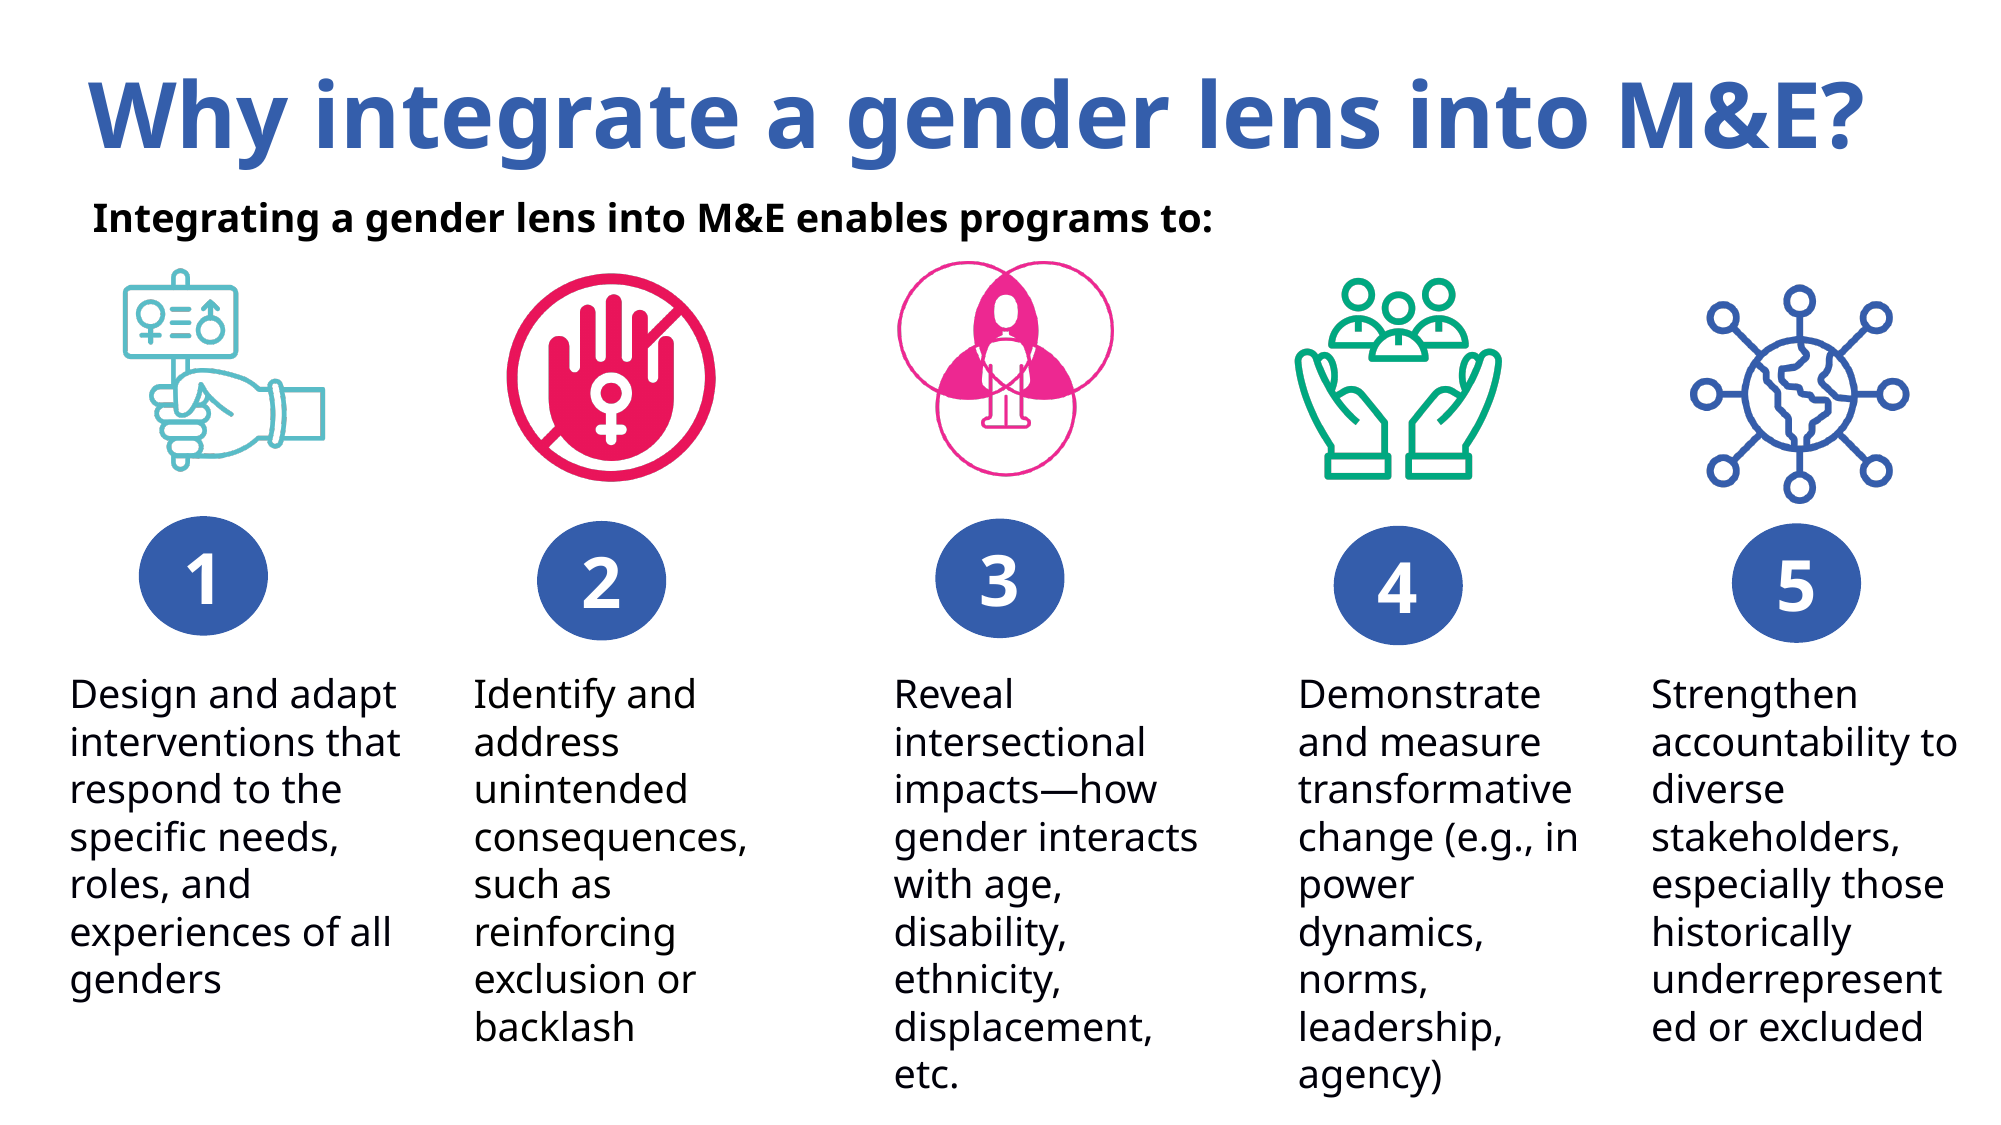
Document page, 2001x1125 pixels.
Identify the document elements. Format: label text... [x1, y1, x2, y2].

text_box 4 [1334, 526, 1463, 645]
text_box Demonstrate and measure transformative change (e.g., in power dynamics, norms, leadership, agency) [1277, 649, 1616, 1125]
text_box 3 [936, 519, 1064, 638]
title Why integrate a gender lens into M&E? [68, 36, 1932, 162]
text_box Integrating a gender lens into M&E enables programs to: [78, 171, 1632, 227]
text_box 5 [1732, 526, 1861, 643]
text_box Design and adapt interventions that respond to the specific needs, roles, and experiences of all genders [49, 649, 424, 1022]
picture [872, 239, 1128, 507]
picture [1285, 262, 1512, 491]
text_box Reveal intersectional impacts—how gender interacts with age, disability, ethnicity, displacement, etc. [873, 649, 1249, 1117]
picture [498, 265, 725, 486]
picture [84, 251, 340, 492]
text_box 2 [537, 521, 666, 640]
text_box Identify and address unintended consequences, such as reinforcing exclusion or backlash [453, 649, 845, 1069]
text_box 1 [139, 516, 268, 635]
picture [1657, 250, 1936, 518]
text_box Strengthen accountability to diverse stakeholders, especially those historically underrepresented or excluded [1631, 649, 1984, 1117]
